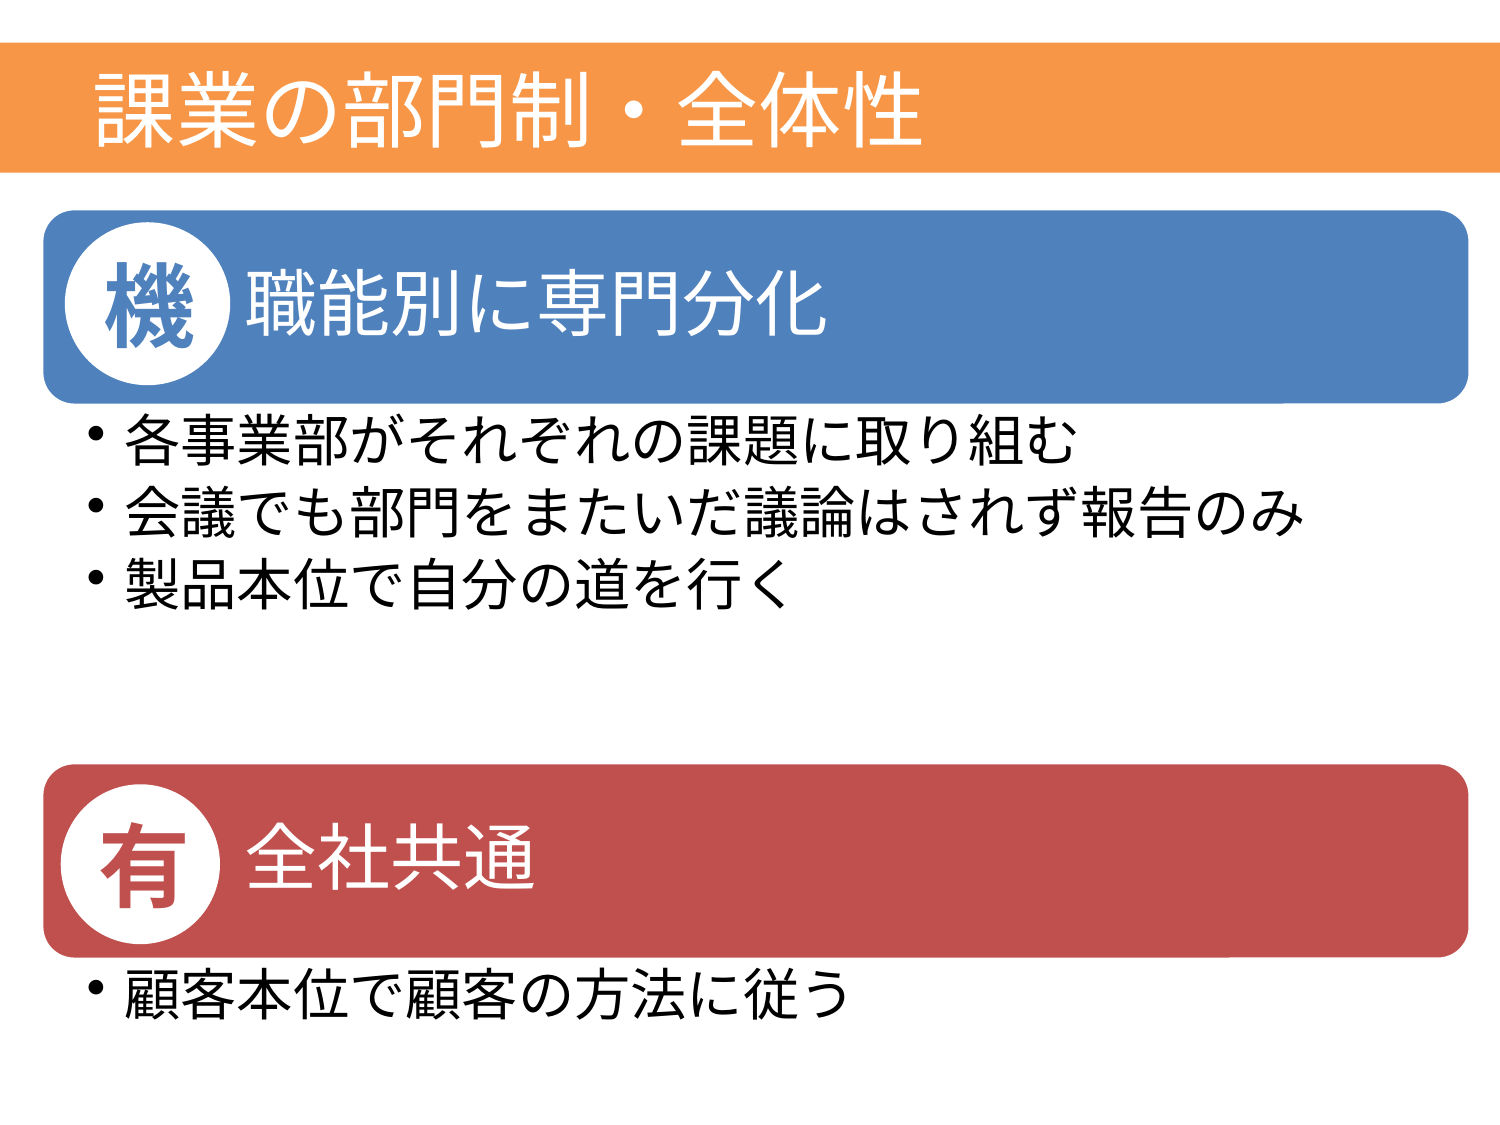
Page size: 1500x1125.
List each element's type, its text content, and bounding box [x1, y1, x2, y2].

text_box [41, 196, 1471, 1088]
text_box 課業の部門制・全体性 [0, 41, 1500, 175]
